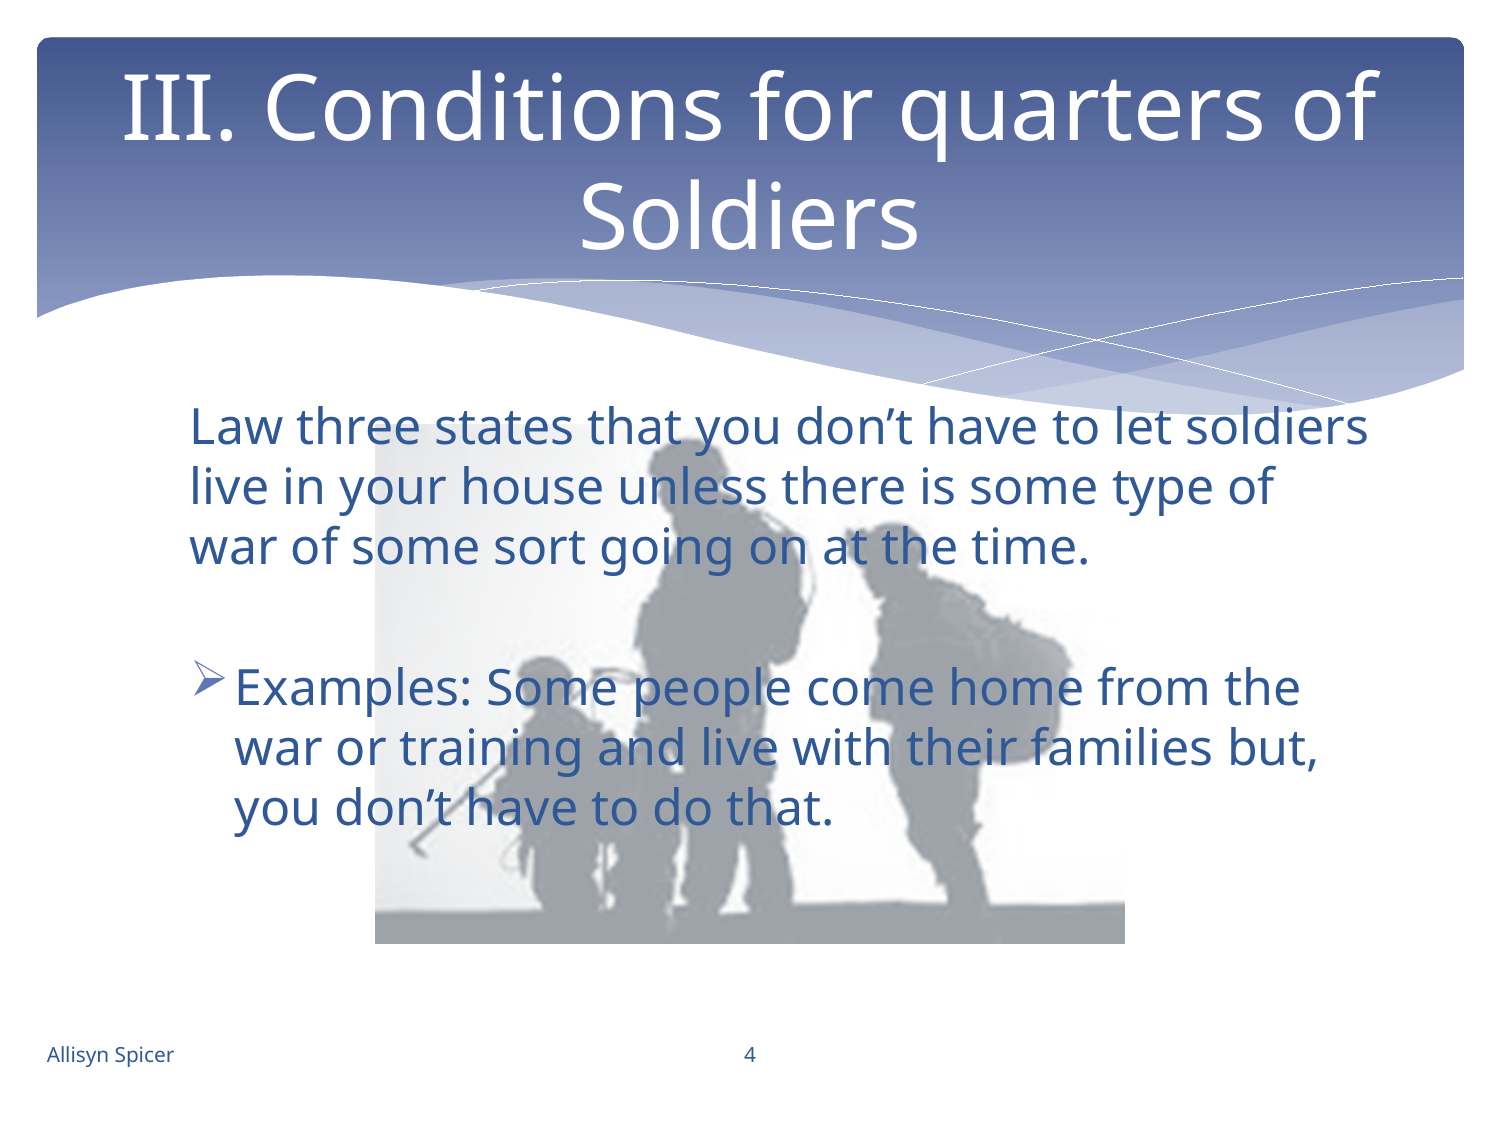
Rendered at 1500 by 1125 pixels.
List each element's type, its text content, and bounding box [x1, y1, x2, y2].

list Law three states that you don’t have to let soldiers live in your house unless there is some type of war of some sort going on at the time. Examples: Some people come home from the war or training and live with their families but, you don’t have to do that. [174, 387, 1391, 1005]
picture [374, 424, 1126, 944]
slide_number 4 [654, 1025, 846, 1086]
title III. Conditions for quarters of Soldiers [75, 55, 1425, 261]
footer Allisyn Spicer [31, 1025, 653, 1086]
